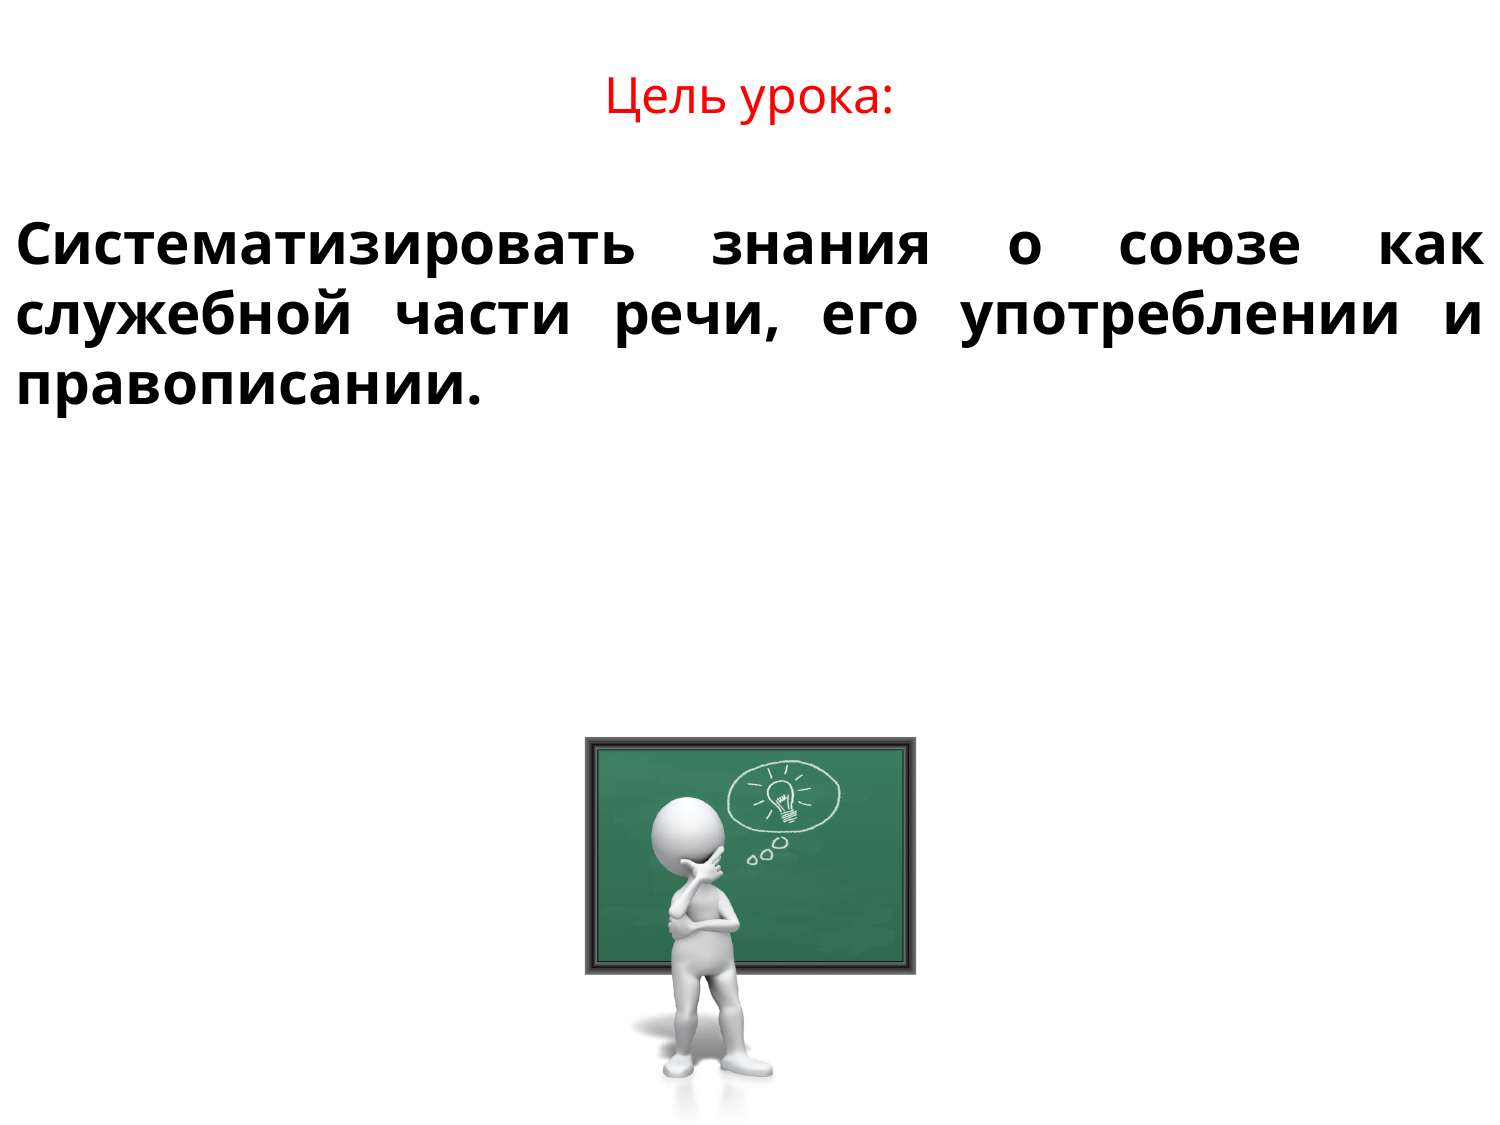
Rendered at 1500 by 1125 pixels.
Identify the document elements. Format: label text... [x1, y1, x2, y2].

title Цель урока: [0, 0, 1500, 188]
list Систематизировать знания о союзе как служебной части речи, его употреблении и правописании. [0, 199, 1500, 1020]
picture [579, 734, 921, 1125]
